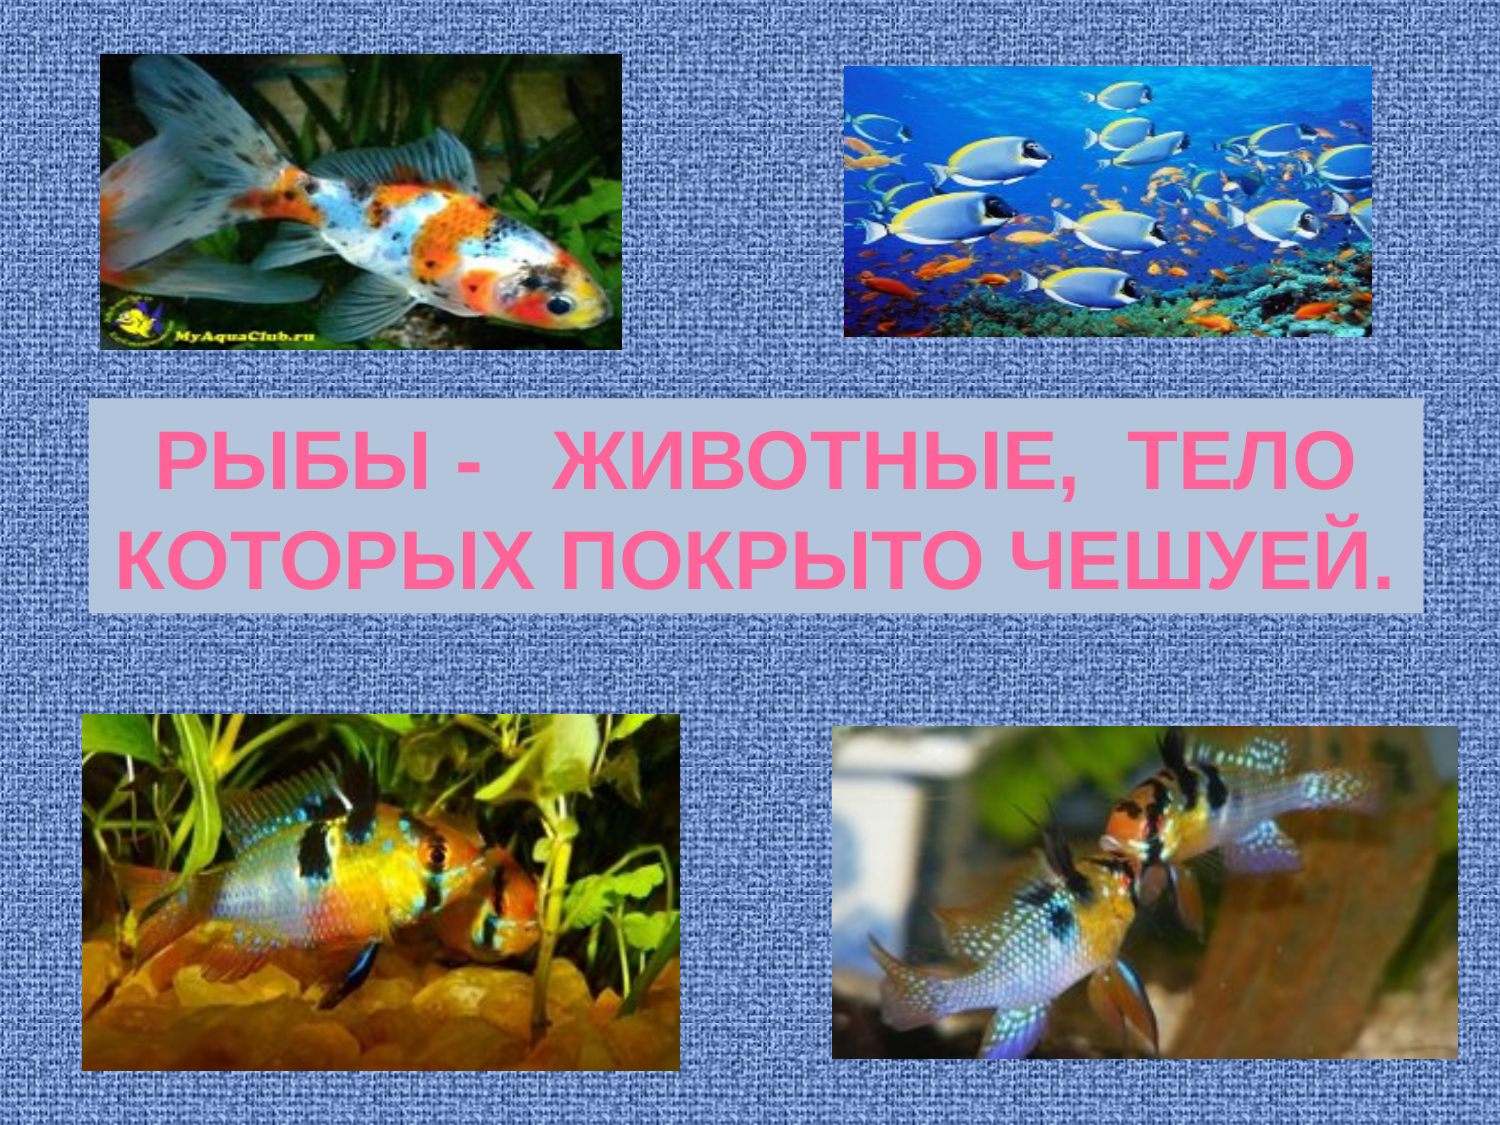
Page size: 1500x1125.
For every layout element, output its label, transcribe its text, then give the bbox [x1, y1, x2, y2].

text_box Рыбы - животные, тело которых покрыто чешуей. [88, 398, 1424, 614]
picture [0, 568, 1500, 1125]
text_box [1424, 507, 1500, 568]
text_box [0, 507, 88, 568]
picture [0, 0, 1500, 507]
